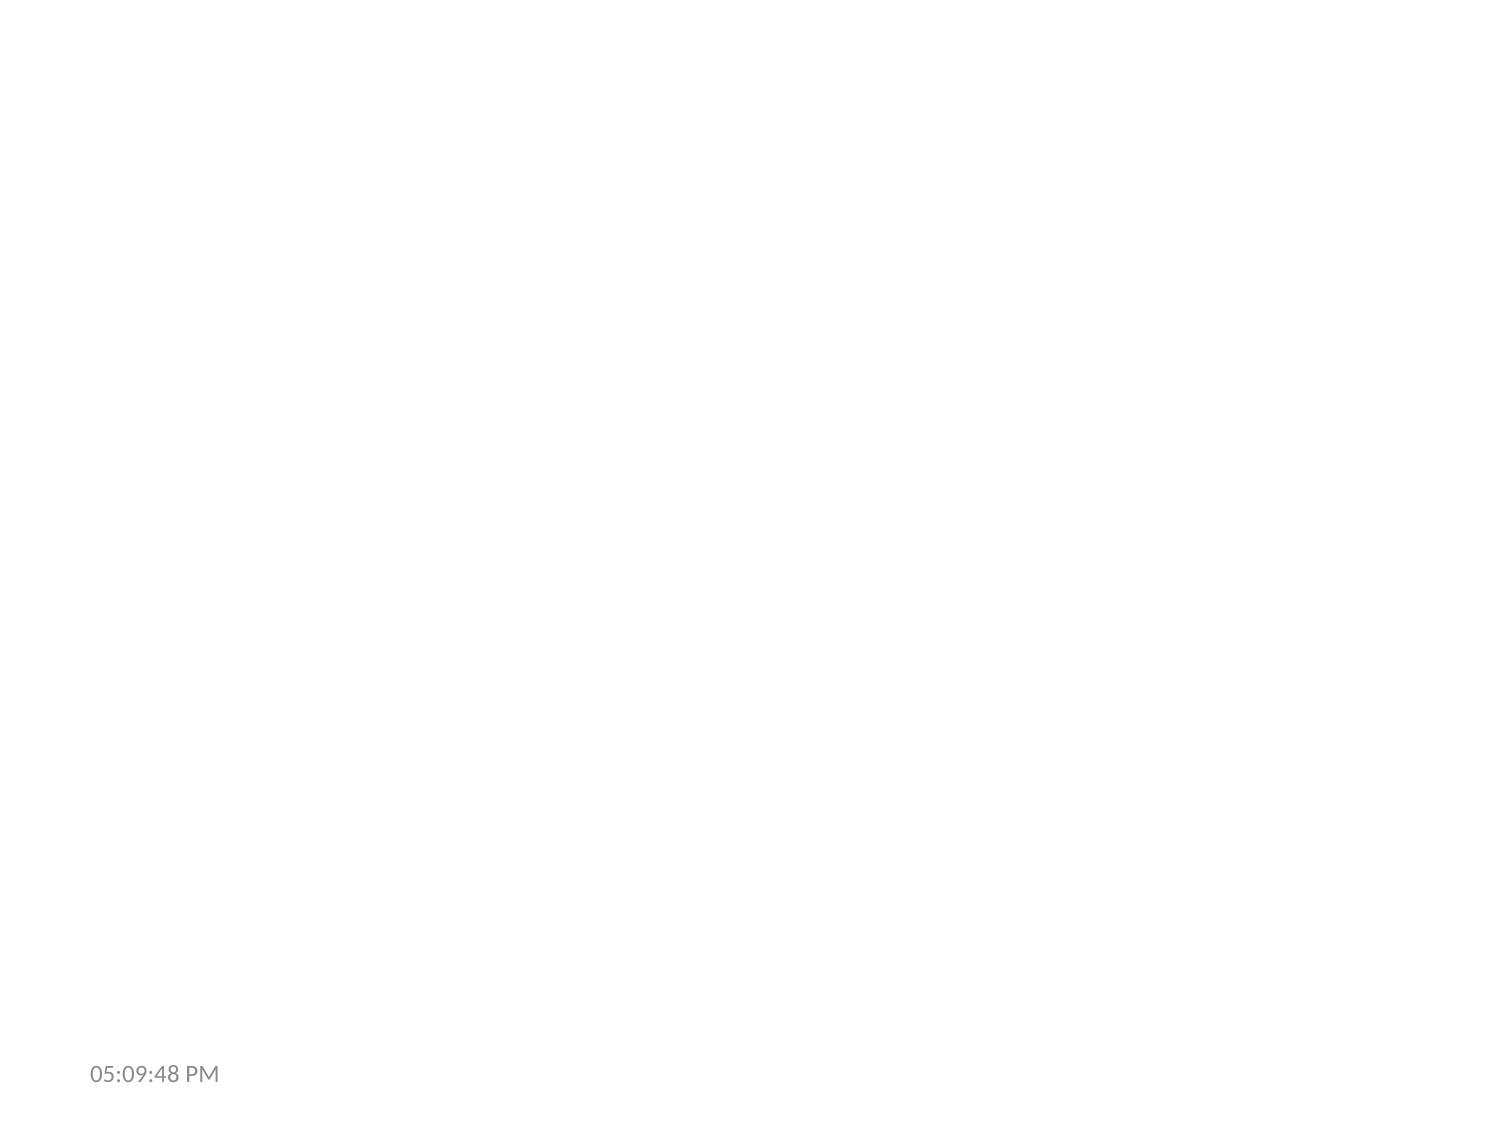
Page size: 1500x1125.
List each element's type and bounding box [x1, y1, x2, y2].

slide_number [75, 1042, 425, 1103]
